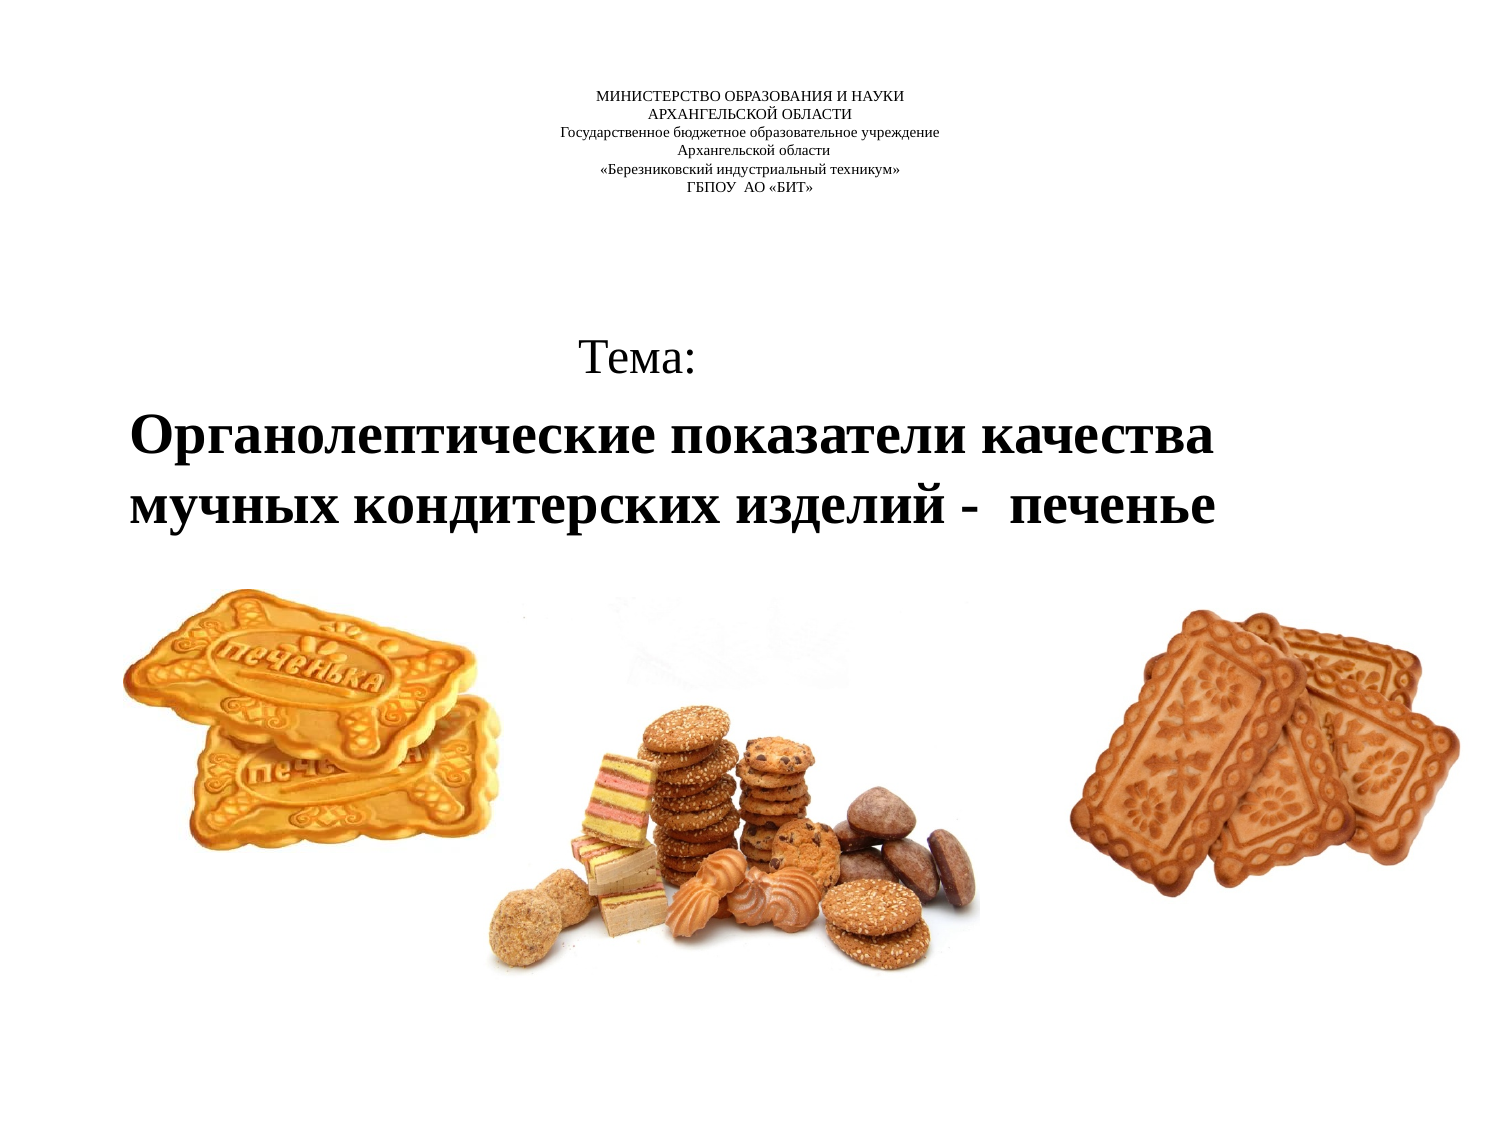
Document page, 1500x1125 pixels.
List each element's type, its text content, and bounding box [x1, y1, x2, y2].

picture [1009, 586, 1481, 917]
picture [123, 589, 981, 988]
title МИНИСТЕРСТВО ОБРАЗОВАНИЯ И НАУКИ АРХАНГЕЛЬСКОЙ ОБЛАСТИ Государственное бюджетное образовательное учреждение Архангельской области «Березниковский индустриальный техникум» ГБПОУ АО «БИТ» [112, 58, 1388, 223]
subtitle Тема: Органолептические показатели качества мучных кондитерских изделий - печенье [70, 316, 1275, 925]
